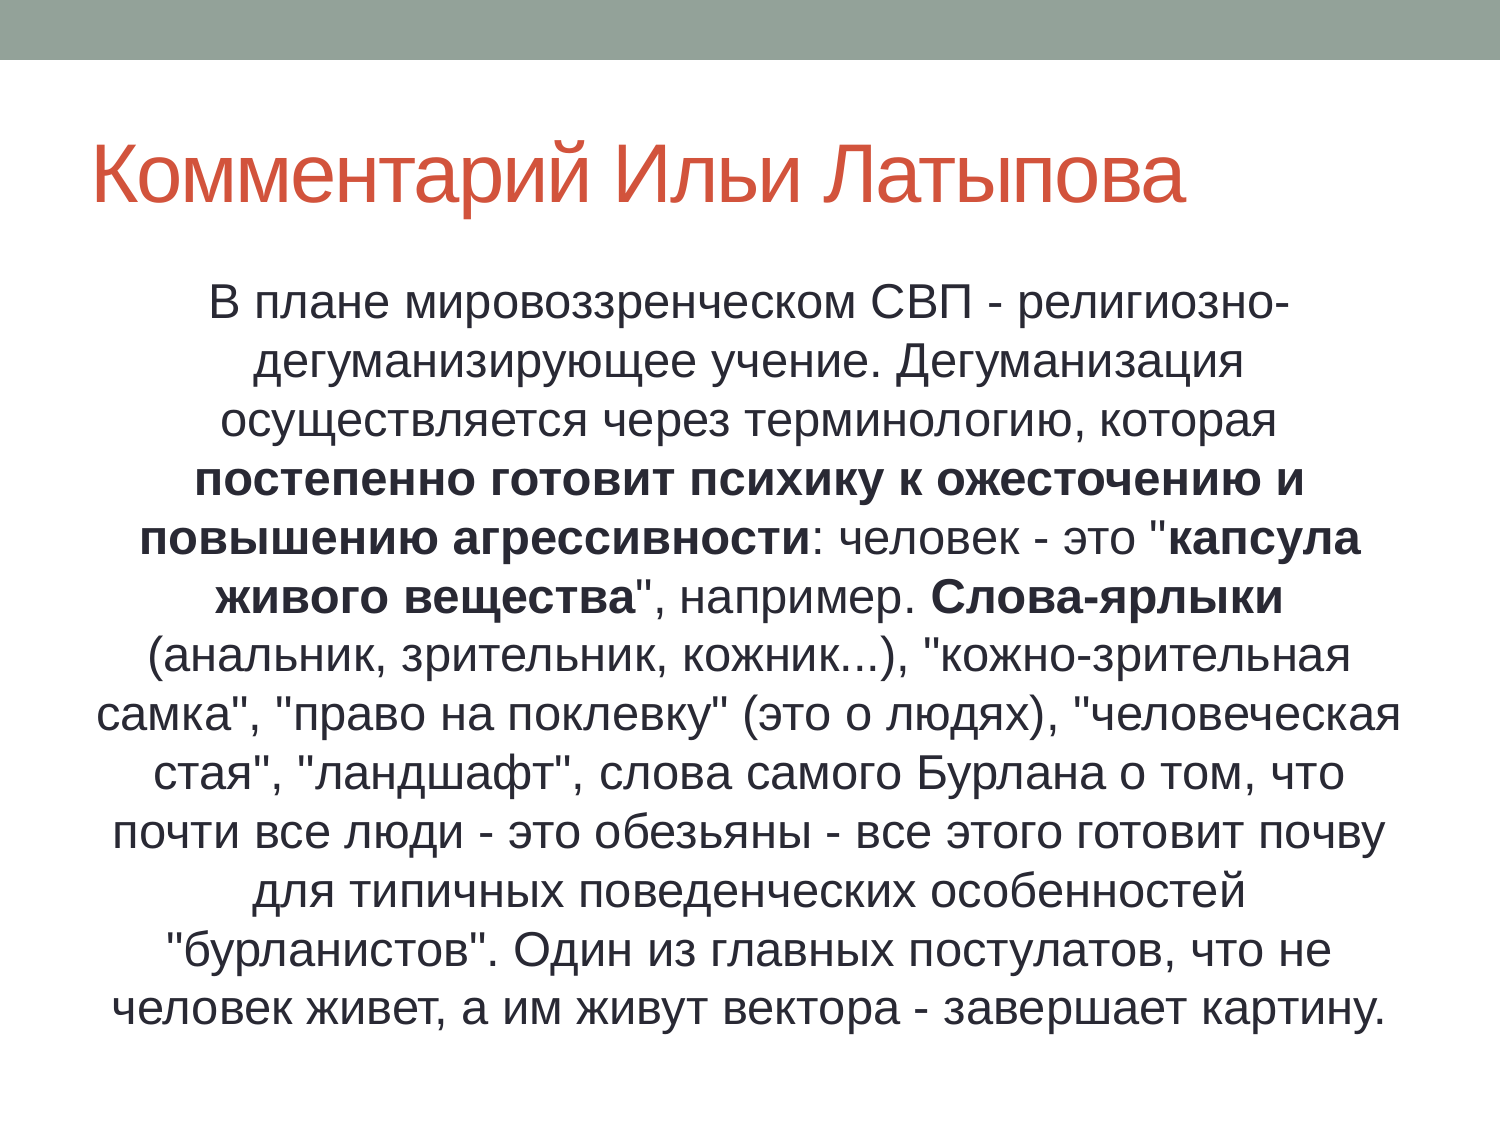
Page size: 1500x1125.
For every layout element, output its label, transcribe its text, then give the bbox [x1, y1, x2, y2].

list В плане мировоззренческом СВП - религиозно-дегуманизирующее учение. Дегуманизация осуществляется через терминологию, которая постепенно готовит психику к ожесточению и повышению агрессивности: человек - это "капсула живого вещества", например. Слова-ярлыки (анальник, зрительник, кожник...), "кожно-зрительная самка", "право на поклевку" (это о людях), "человеческая стая", "ландшафт", слова самого Бурлана о том, что почти все люди - это обезьяны - все этого готовит почву для типичных поведенческих особенностей "бурланистов". Один из главных постулатов, что не человек живет, а им живут вектора - завершает картину. [75, 262, 1425, 1063]
title Комментарий Ильи Латыпова [75, 87, 1425, 250]
